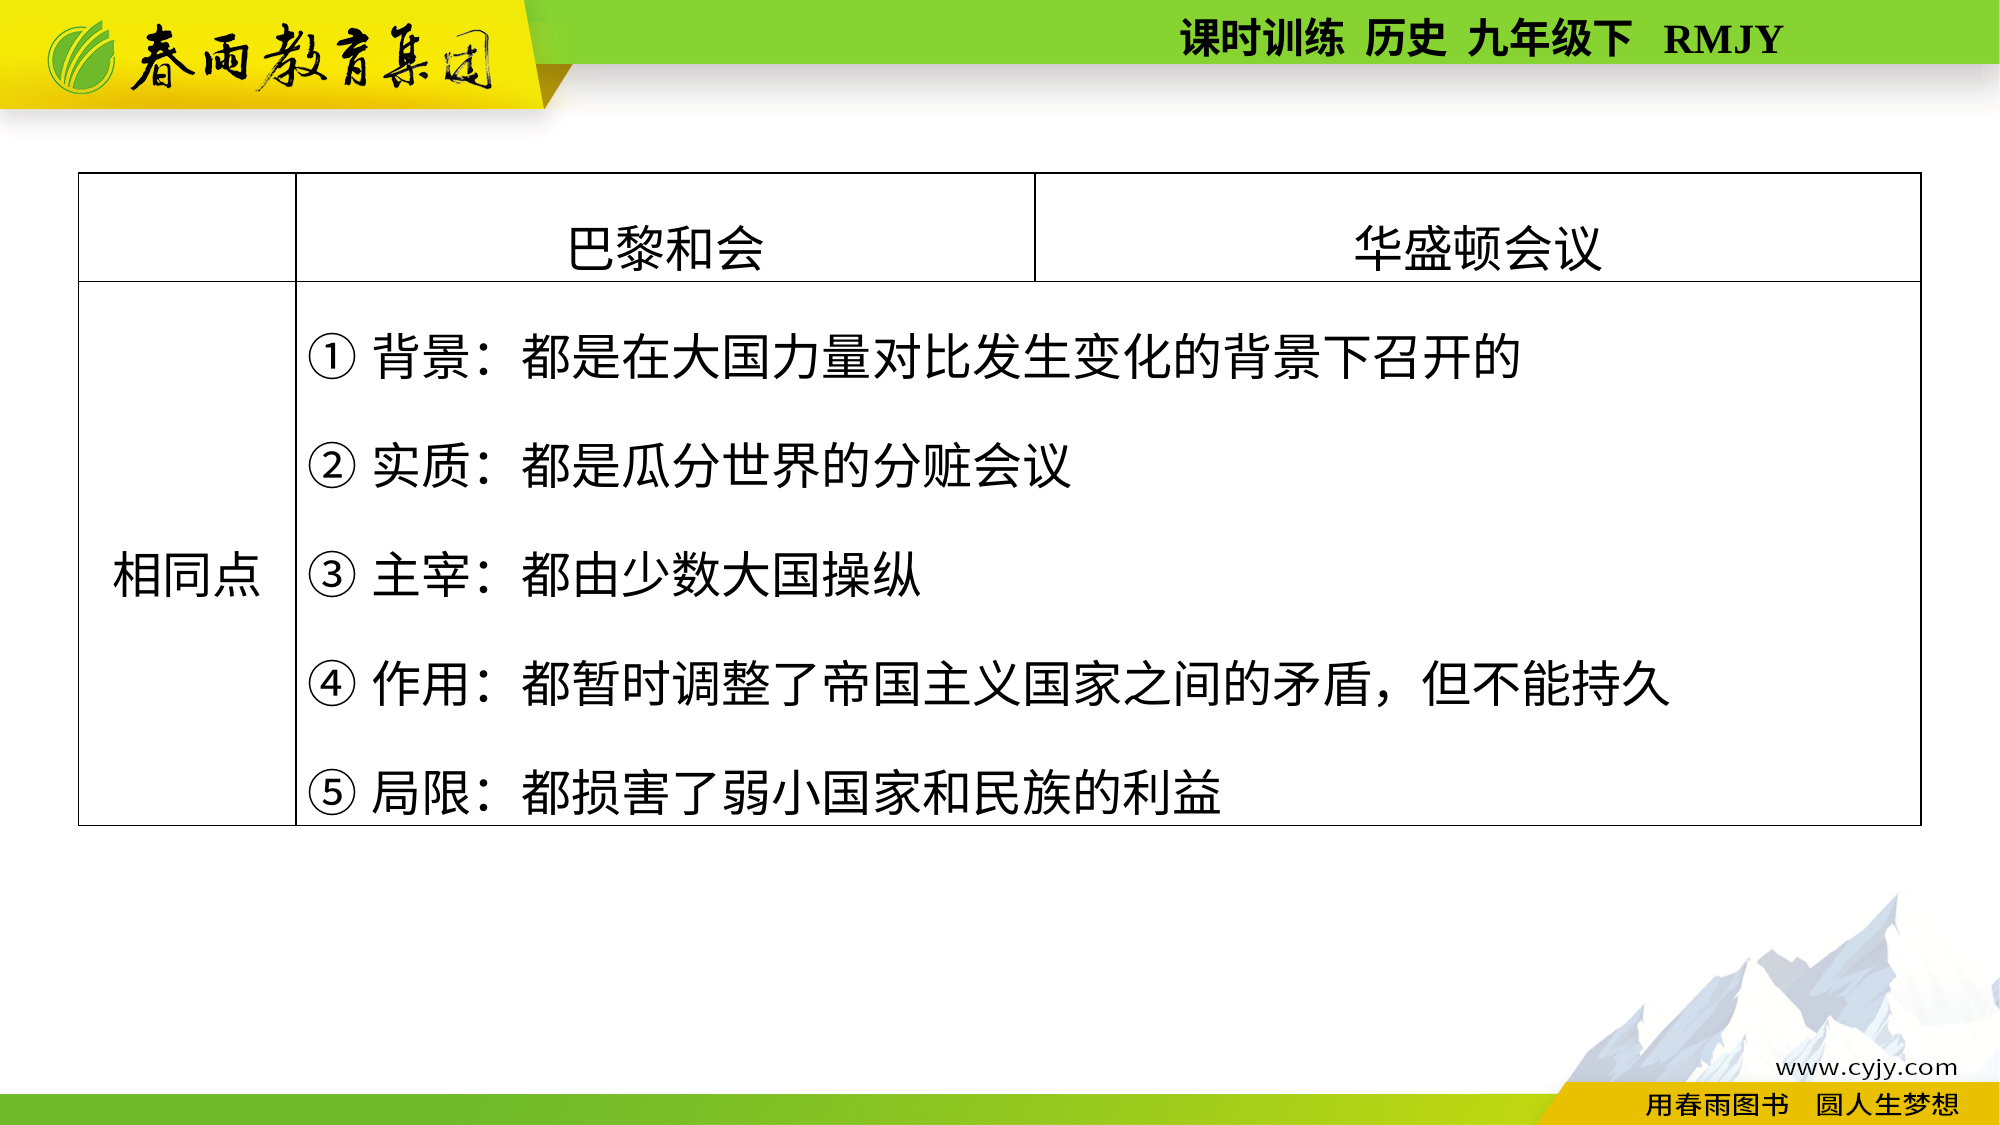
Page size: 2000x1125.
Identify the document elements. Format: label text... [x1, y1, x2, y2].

table_header [79, 174, 295, 281]
table_cell 相同点 [79, 282, 295, 825]
table_cell ①背景：都是在大国力量对比发生变化的背景下召开的 ②实质：都是瓜分世界的分赃会议 ③主宰：都由少数大国操纵 ④作用：都暂时调整了帝国主义国家之间的矛盾，但不能持久 ⑤局限：都损害了弱小国家和民族的利益 [297, 282, 1920, 825]
table_header 巴黎和会 [297, 174, 1034, 281]
picture [0, 0, 2000, 1125]
table_header 华盛顿会议 [1036, 174, 1920, 281]
